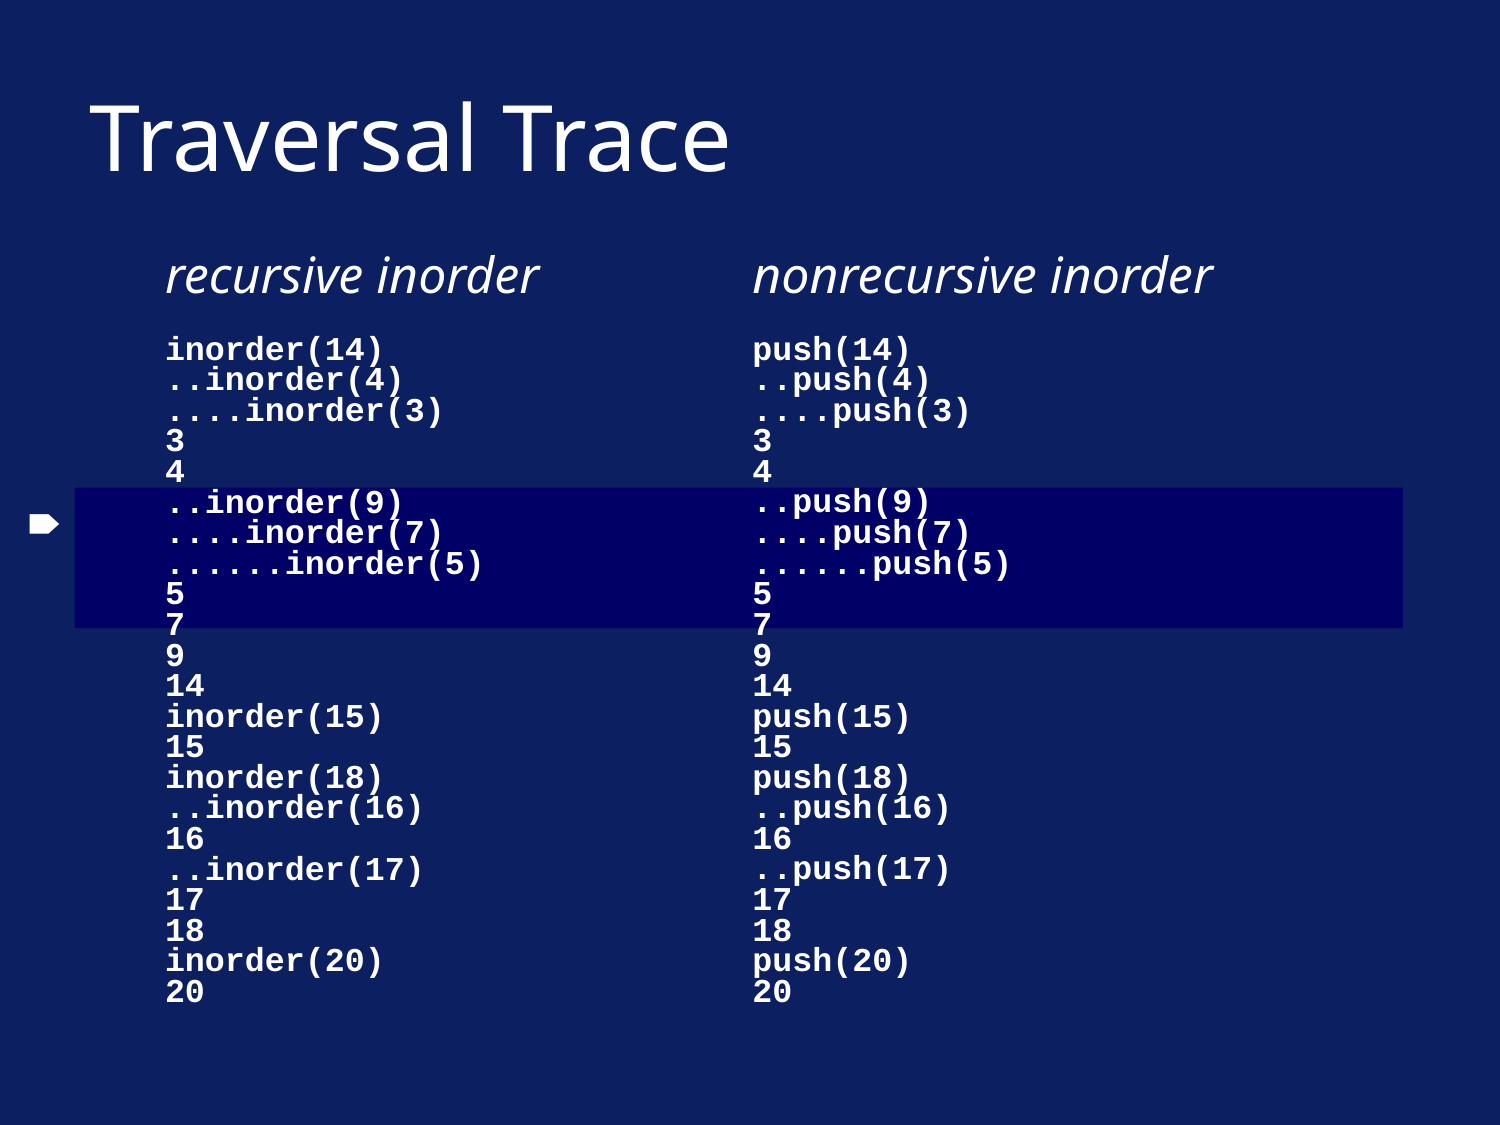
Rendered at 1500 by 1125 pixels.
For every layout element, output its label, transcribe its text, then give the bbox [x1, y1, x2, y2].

list recursive inorder inorder(14) ..inorder(4) ....inorder(3) 3 4 ..inorder(9) ....inorder(7) ......inorder(5) 5 7 9 14 inorder(15) 15 inorder(18) ..inorder(16) 16 ..inorder(17) 17 18 inorder(20) 20 [150, 236, 700, 485]
text_box nonrecursive inorder push(14) ..push(4) ....push(3) 3 4 ..push(9) ....push(7) ......push(5) 5 7 9 14 push(15) 15 push(18) ..push(16) 16 ..push(17) 17 18 push(20) 20 [737, 236, 1376, 485]
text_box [12, 487, 1404, 629]
text_box nonrecursive inorder push(14) ..push(4) ....push(3) 3 4 ..push(9) ....push(7) ......push(5) 5 7 9 14 push(15) 15 push(18) ..push(16) 16 ..push(17) 17 18 push(20) 20 [737, 637, 1376, 1062]
title Traversal Trace [74, 59, 1425, 210]
list recursive inorder inorder(14) ..inorder(4) ....inorder(3) 3 4 ..inorder(9) ....inorder(7) ......inorder(5) 5 7 9 14 inorder(15) 15 inorder(18) ..inorder(16) 16 ..inorder(17) 17 18 inorder(20) 20 [150, 637, 700, 1088]
